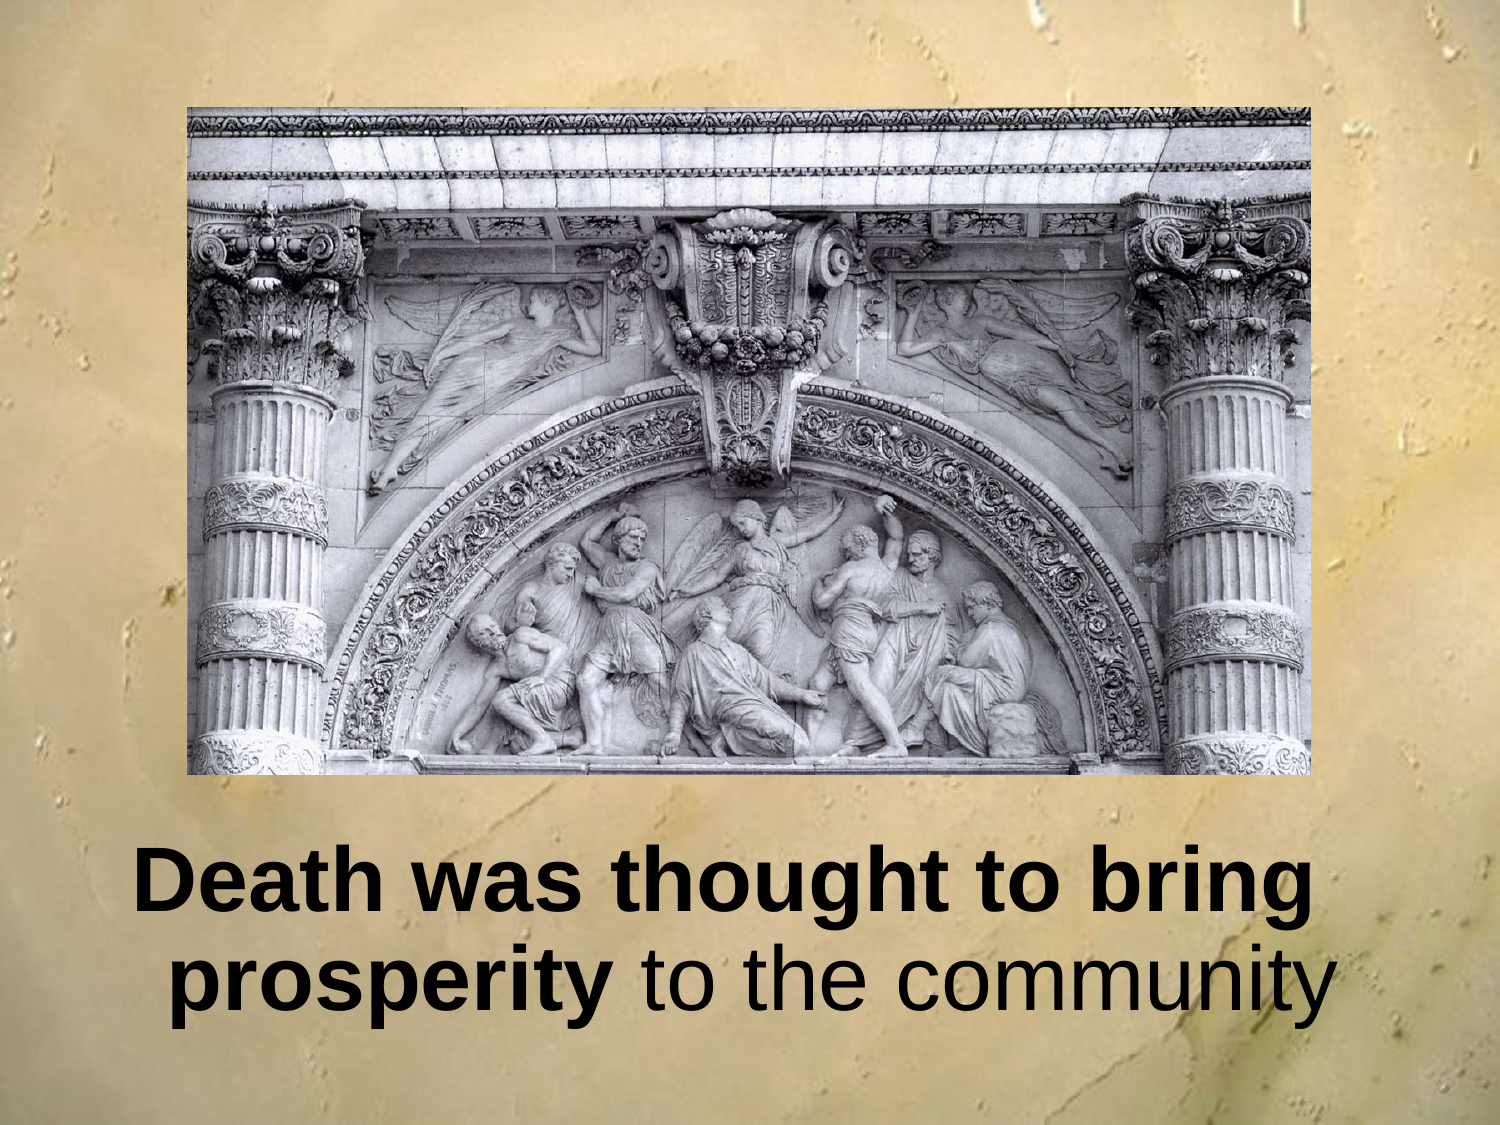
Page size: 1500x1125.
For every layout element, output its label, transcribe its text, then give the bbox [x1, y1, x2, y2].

picture [0, 0, 1500, 1125]
list Death was thought to bring prosperity to the community [0, 824, 1451, 1125]
